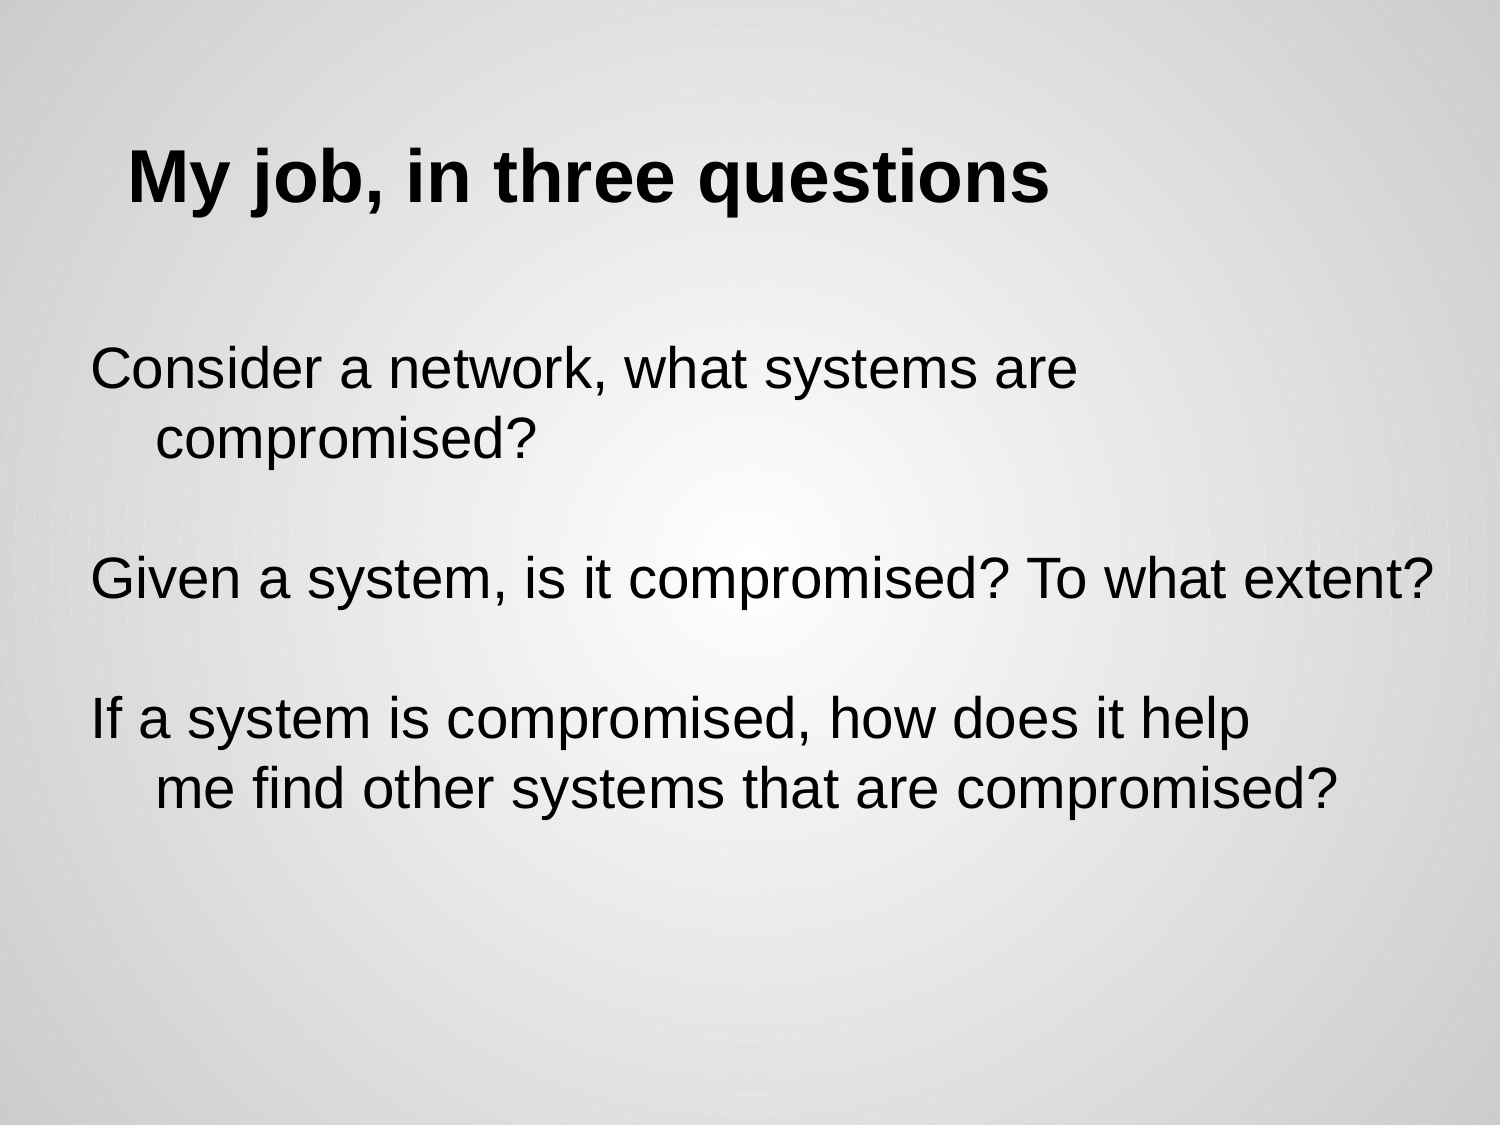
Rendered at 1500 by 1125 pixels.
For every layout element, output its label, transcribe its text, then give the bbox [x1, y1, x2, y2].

list Consider a network, what systems are compromised? Given a system, is it compromised? To what extent? If a system is compromised, how does it help me find other systems that are compromised? [75, 232, 1499, 1059]
title My job, in three questions [75, 45, 1425, 232]
